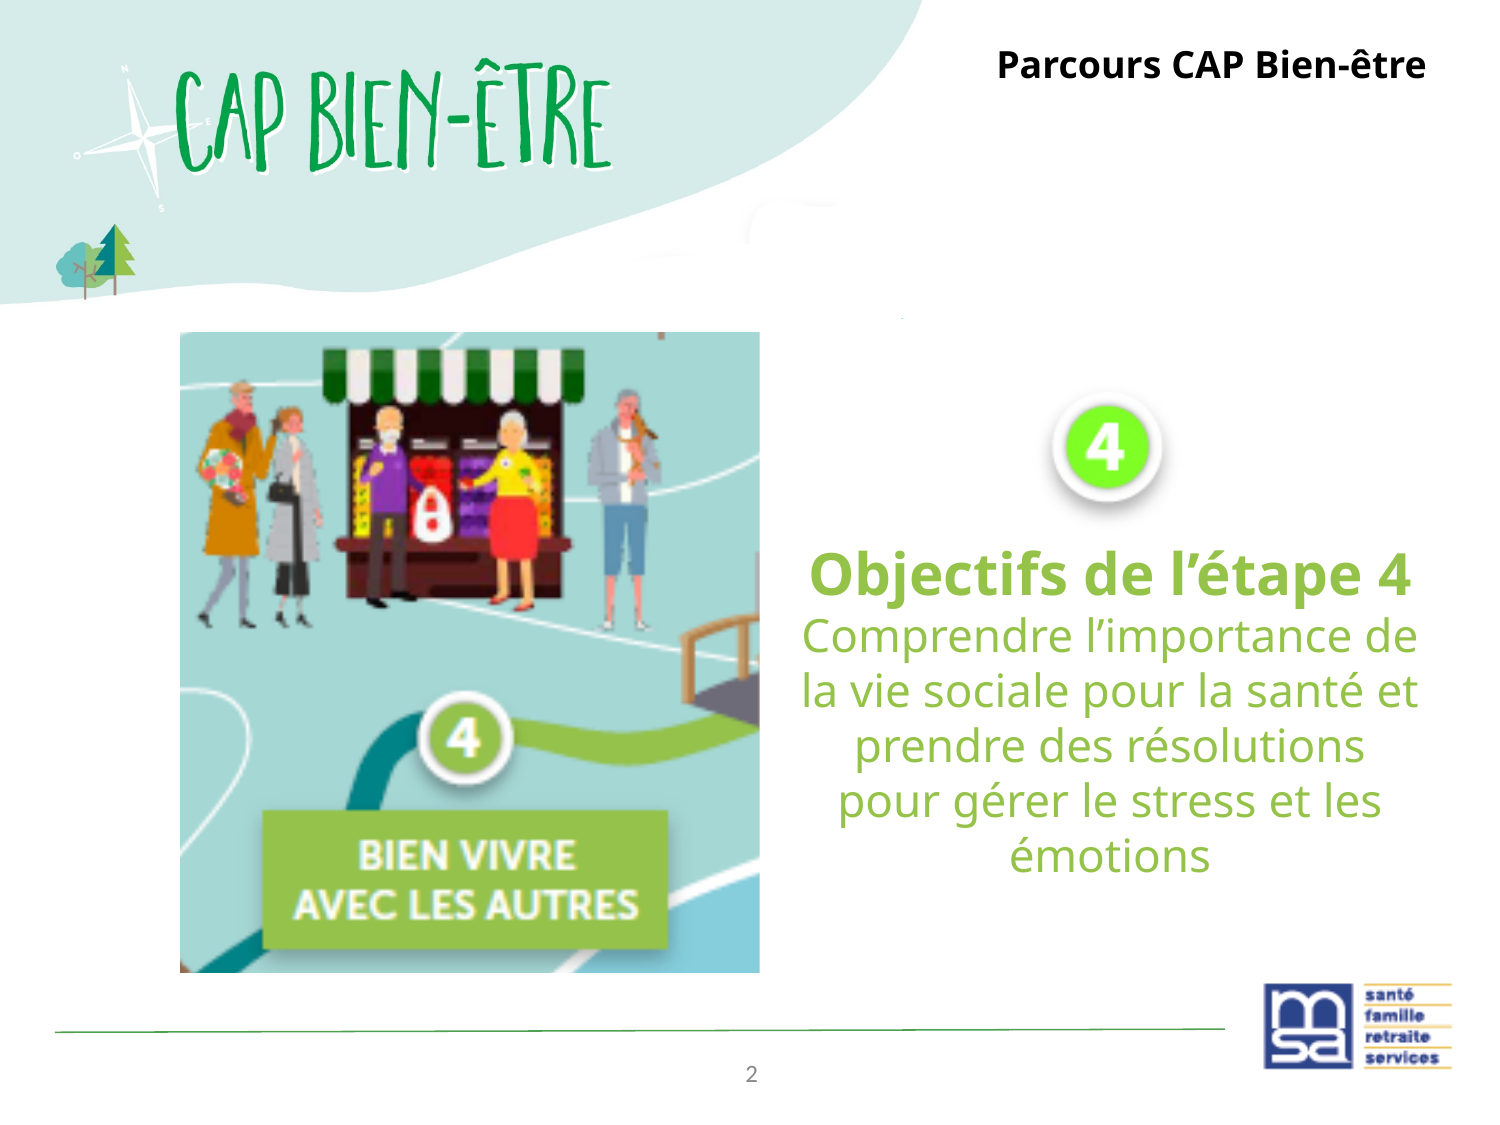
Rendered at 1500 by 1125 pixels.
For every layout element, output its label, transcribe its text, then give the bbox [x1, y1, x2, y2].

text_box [54, 1028, 1226, 1033]
picture [179, 331, 760, 974]
picture [1030, 380, 1188, 540]
text_box 2 [54, 1042, 1245, 1103]
text_box Parcours CAP Bien-être [968, 34, 1455, 94]
text_box Objectifs de l’étape 4 Comprendre l’importance de la vie sociale pour la santé et prendre des résolutions pour gérer le stress et les émotions [784, 529, 1436, 890]
picture [0, 0, 941, 320]
picture [1250, 929, 1476, 1125]
